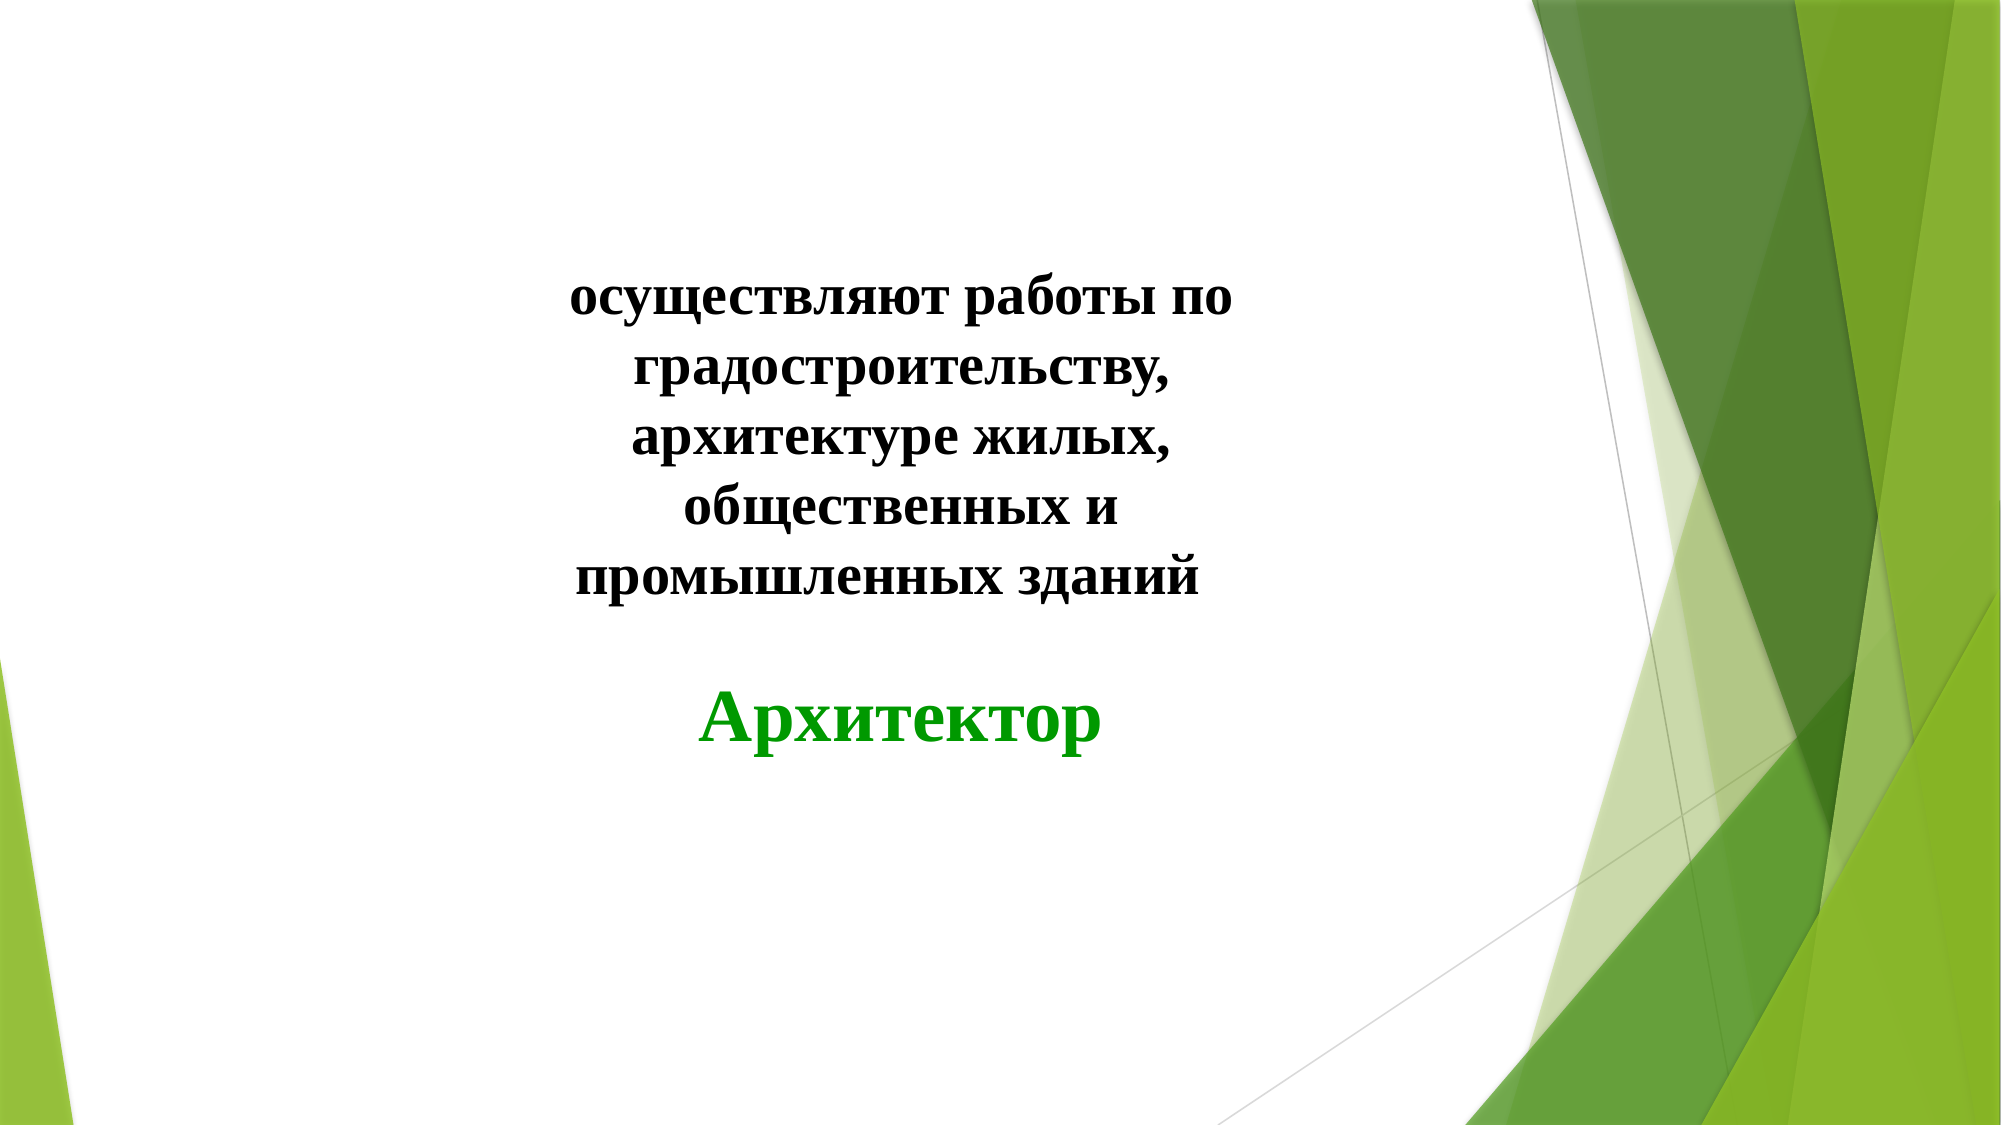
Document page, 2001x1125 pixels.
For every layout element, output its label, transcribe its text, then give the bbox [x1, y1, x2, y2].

text_box осуществляют работы по градостроительству, архитектуре жилых, общественных и промышленных зданий Архитектор [463, 248, 1340, 764]
